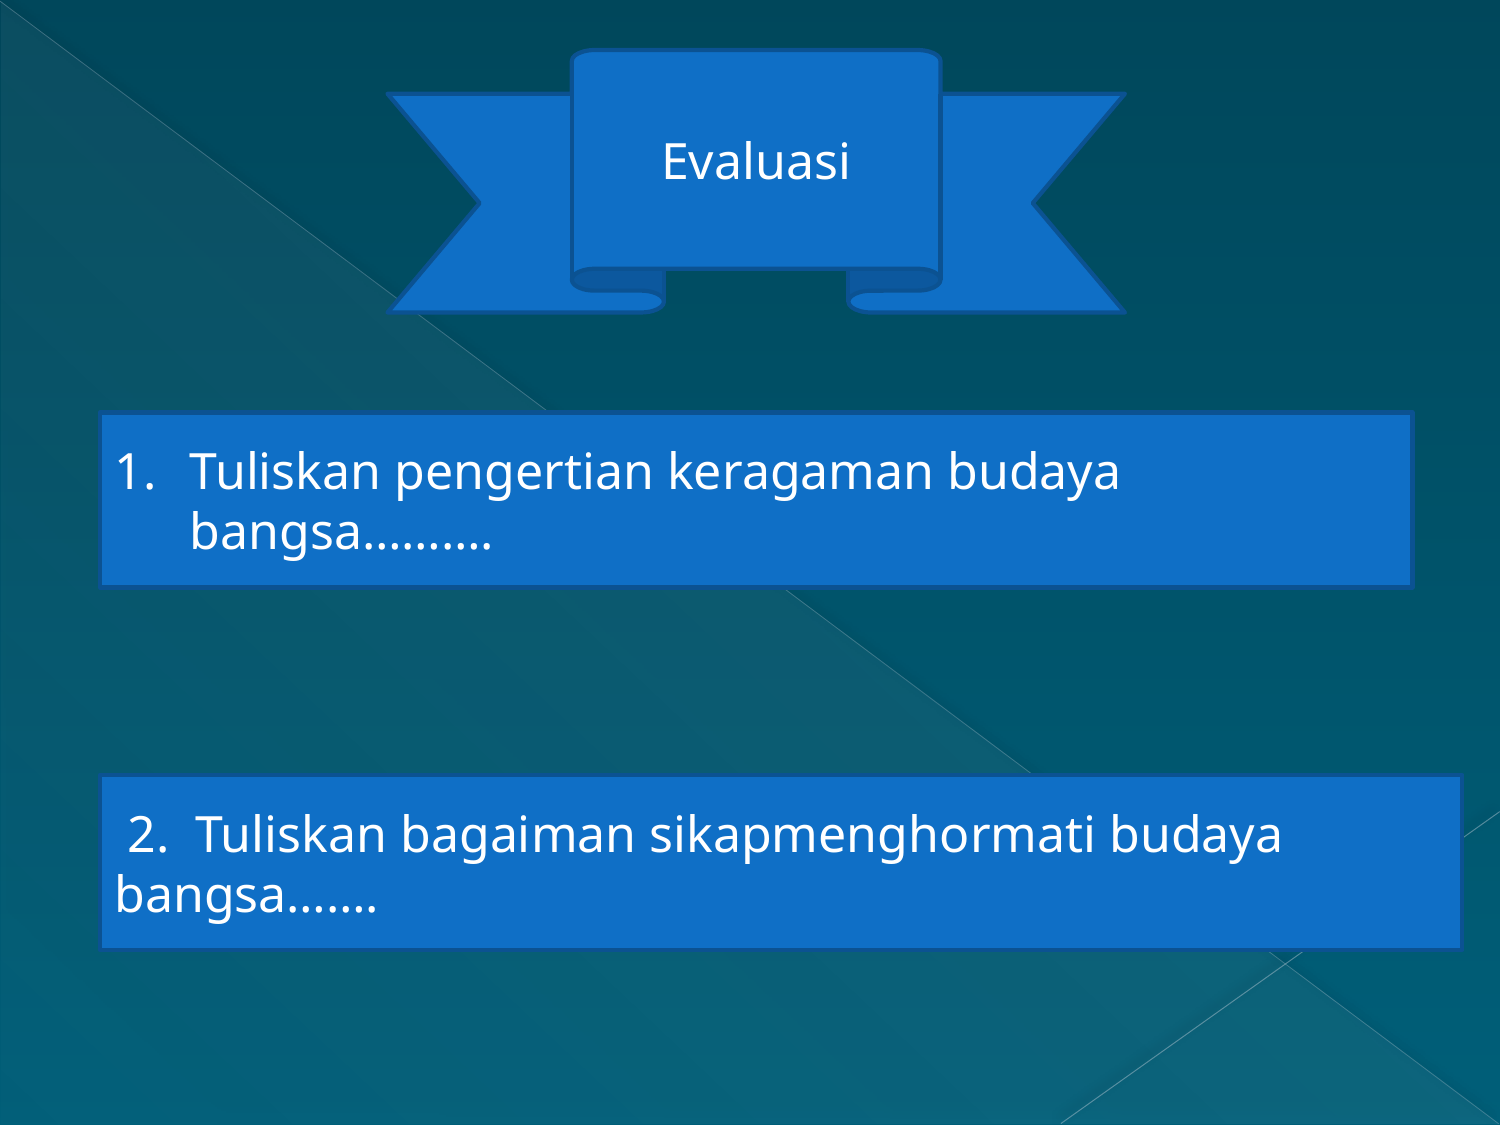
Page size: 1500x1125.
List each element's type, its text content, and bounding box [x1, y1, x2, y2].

text_box Tuliskan pengertian keragaman budaya bangsa………. [98, 410, 1415, 590]
text_box 2. Tuliskan bagaiman sikapmenghormati budaya bangsa……. [98, 773, 1464, 952]
text_box Evaluasi [385, 47, 1127, 315]
